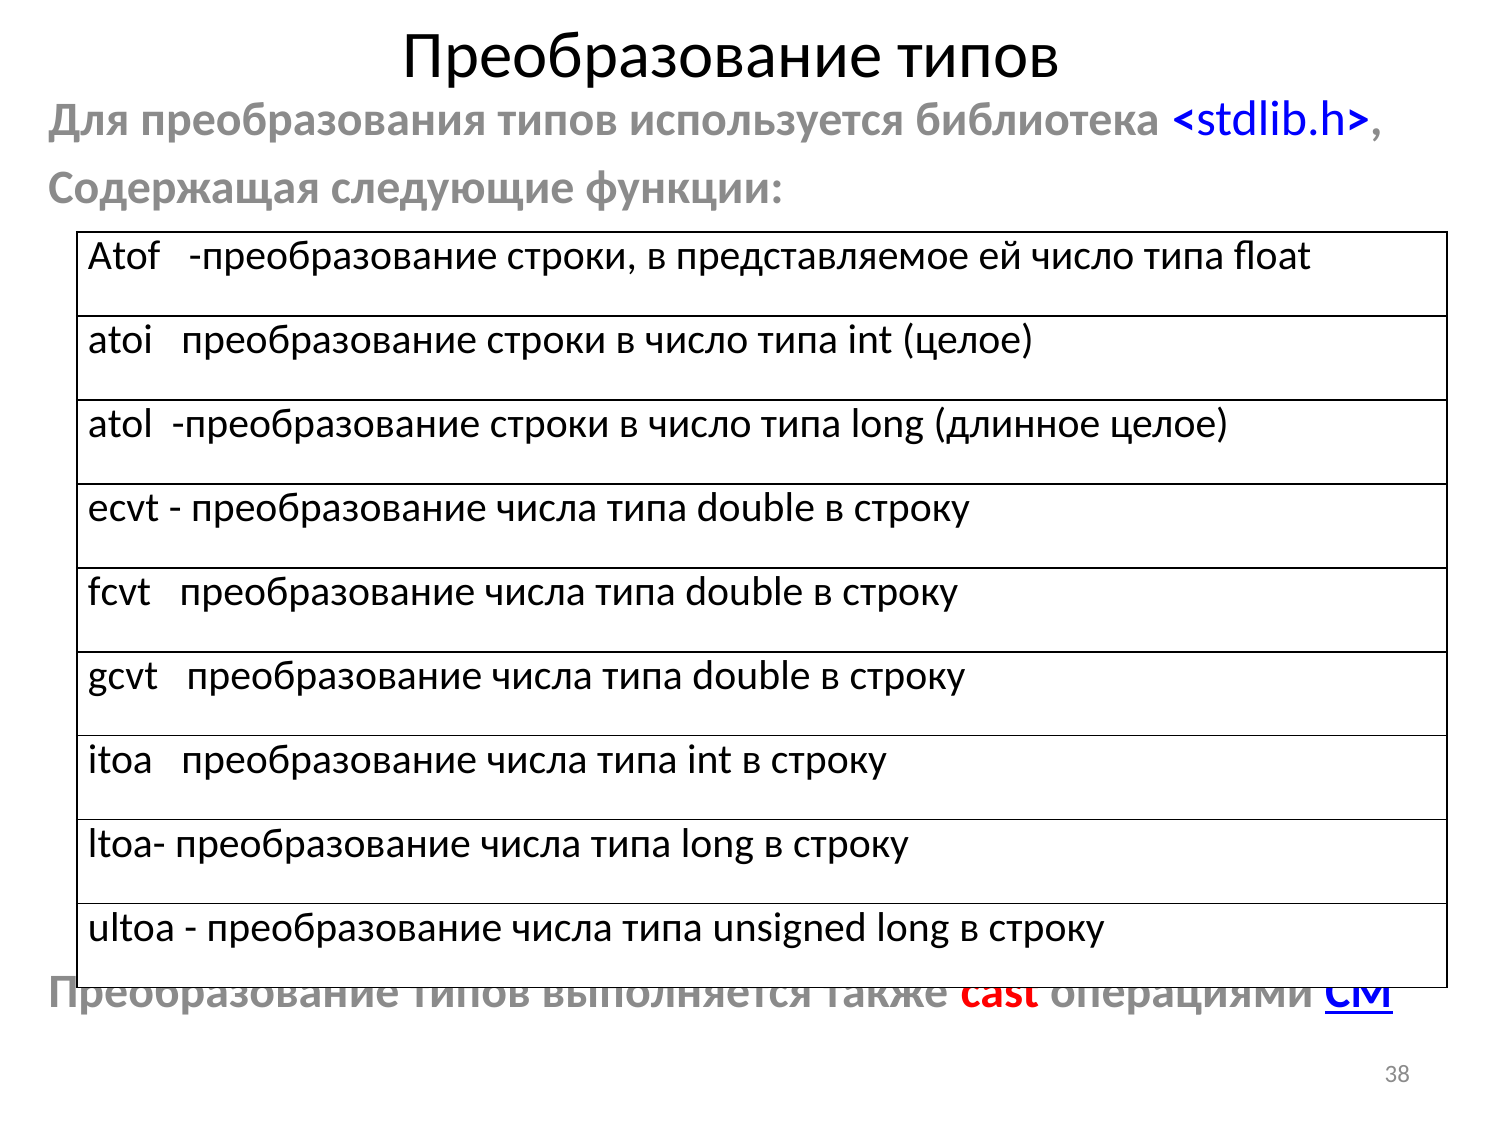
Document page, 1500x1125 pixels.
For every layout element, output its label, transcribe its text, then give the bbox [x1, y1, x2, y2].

table_cell atol -преобразование строки в число типа long (длинное целое) [78, 401, 1446, 483]
slide_number 38 [1074, 1042, 1425, 1103]
table_header Atof -преобразование строки, в представляемое ей число типа float [78, 233, 1446, 315]
title Преобразование типов [159, 0, 1306, 78]
table_cell ltoa- преобразование числа типа long в строку [78, 820, 1446, 903]
table_cell fcvt преобразование числа типа double в строку [78, 569, 1446, 651]
text_box Для преобразования типов используется библиотека <stdlib.h>, Содержащая следующие функции: Преобразование типов выполняется также cast операциями СМ [33, 78, 1457, 232]
table_cell itoa преобразование числа типа int в строку [78, 736, 1446, 819]
table_cell gcvt преобразование числа типа double в строку [78, 653, 1446, 735]
table_cell ultoa - преобразование числа типа unsigned long в строку [78, 904, 1446, 987]
table_cell atoi преобразование строки в число типа int (целое) [78, 317, 1446, 399]
table_cell ecvt - преобразование числа типа double в строку [78, 485, 1446, 567]
